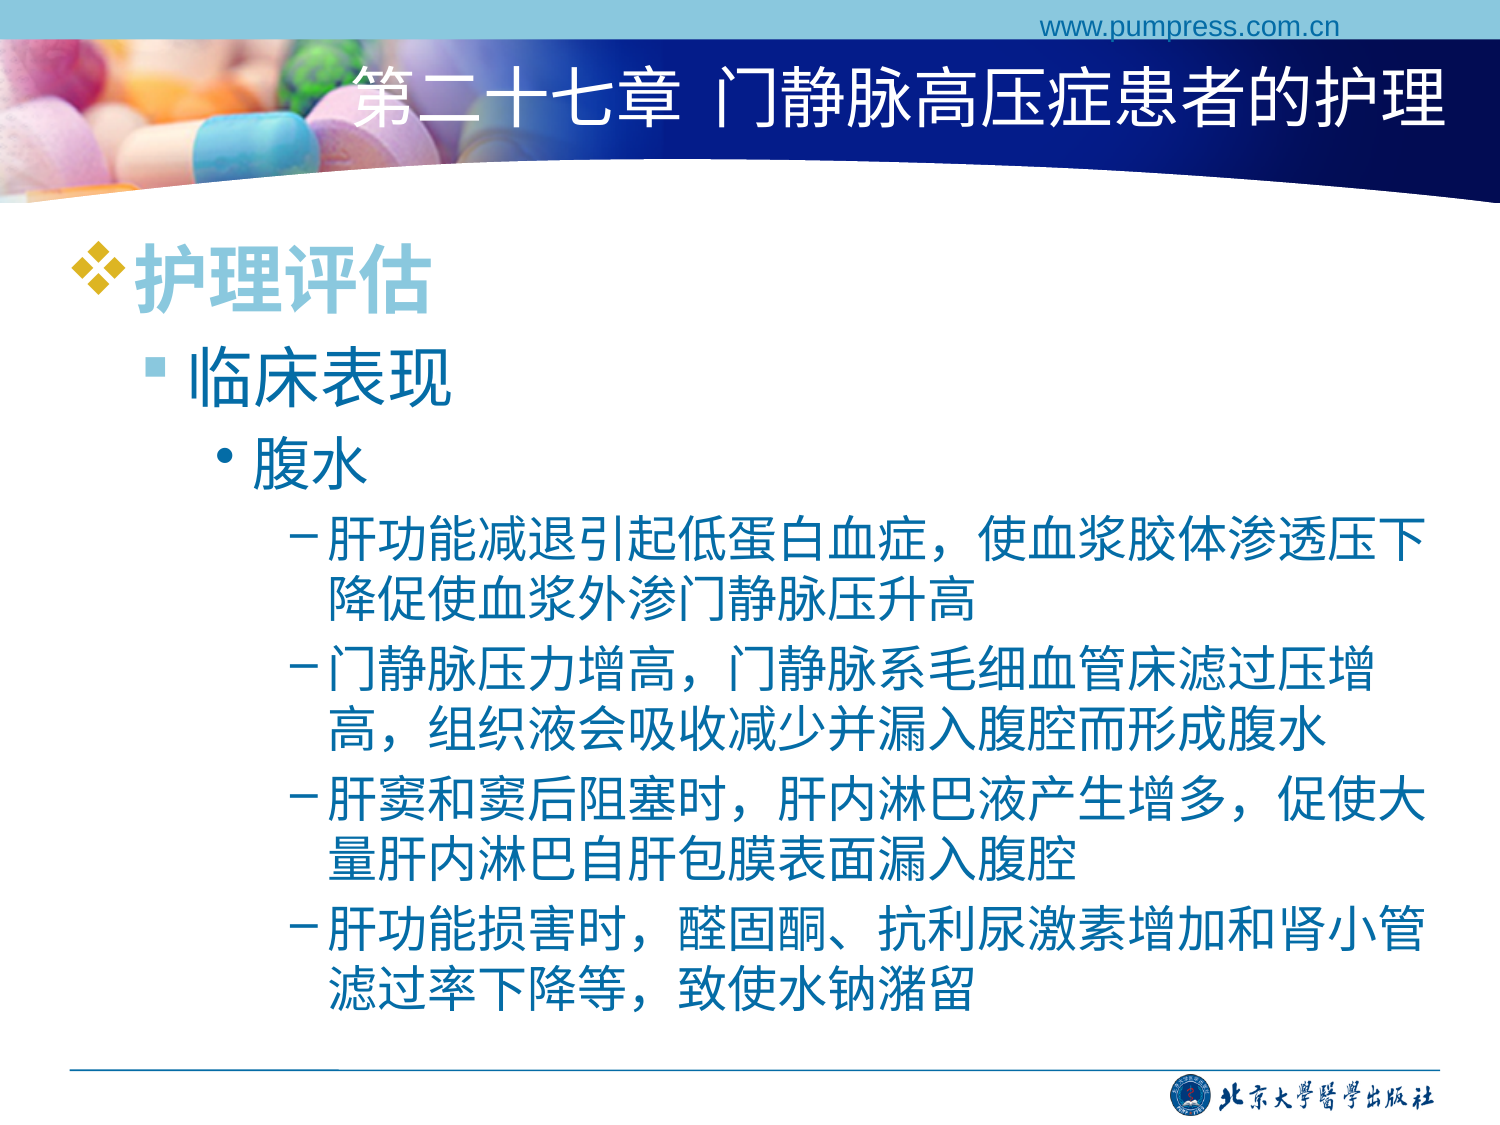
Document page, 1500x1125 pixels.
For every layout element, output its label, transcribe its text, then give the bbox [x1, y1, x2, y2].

slide_number www.pumpress.com.cn [1025, 0, 1463, 38]
picture [1170, 1074, 1436, 1118]
picture [0, 40, 1500, 203]
title 第二十七章 门静脉高压症患者的护理 [137, 49, 1463, 143]
list 护理评估 临床表现 腹水 肝功能减退引起低蛋白血症，使血浆胶体渗透压下降促使血浆外渗门静脉压升高 门静脉压力增高，门静脉系毛细血管床滤过压增高，组织液会吸收减少并漏入腹腔而形成腹水 肝窦和窦后阻塞时，肝内淋巴液产生增多，促使大量肝内淋巴自肝包膜表面漏入腹腔 肝功能损害时，醛固酮、抗利尿激素增加和肾小管滤过率下降等，致使水钠潴留 [49, 224, 1463, 1026]
